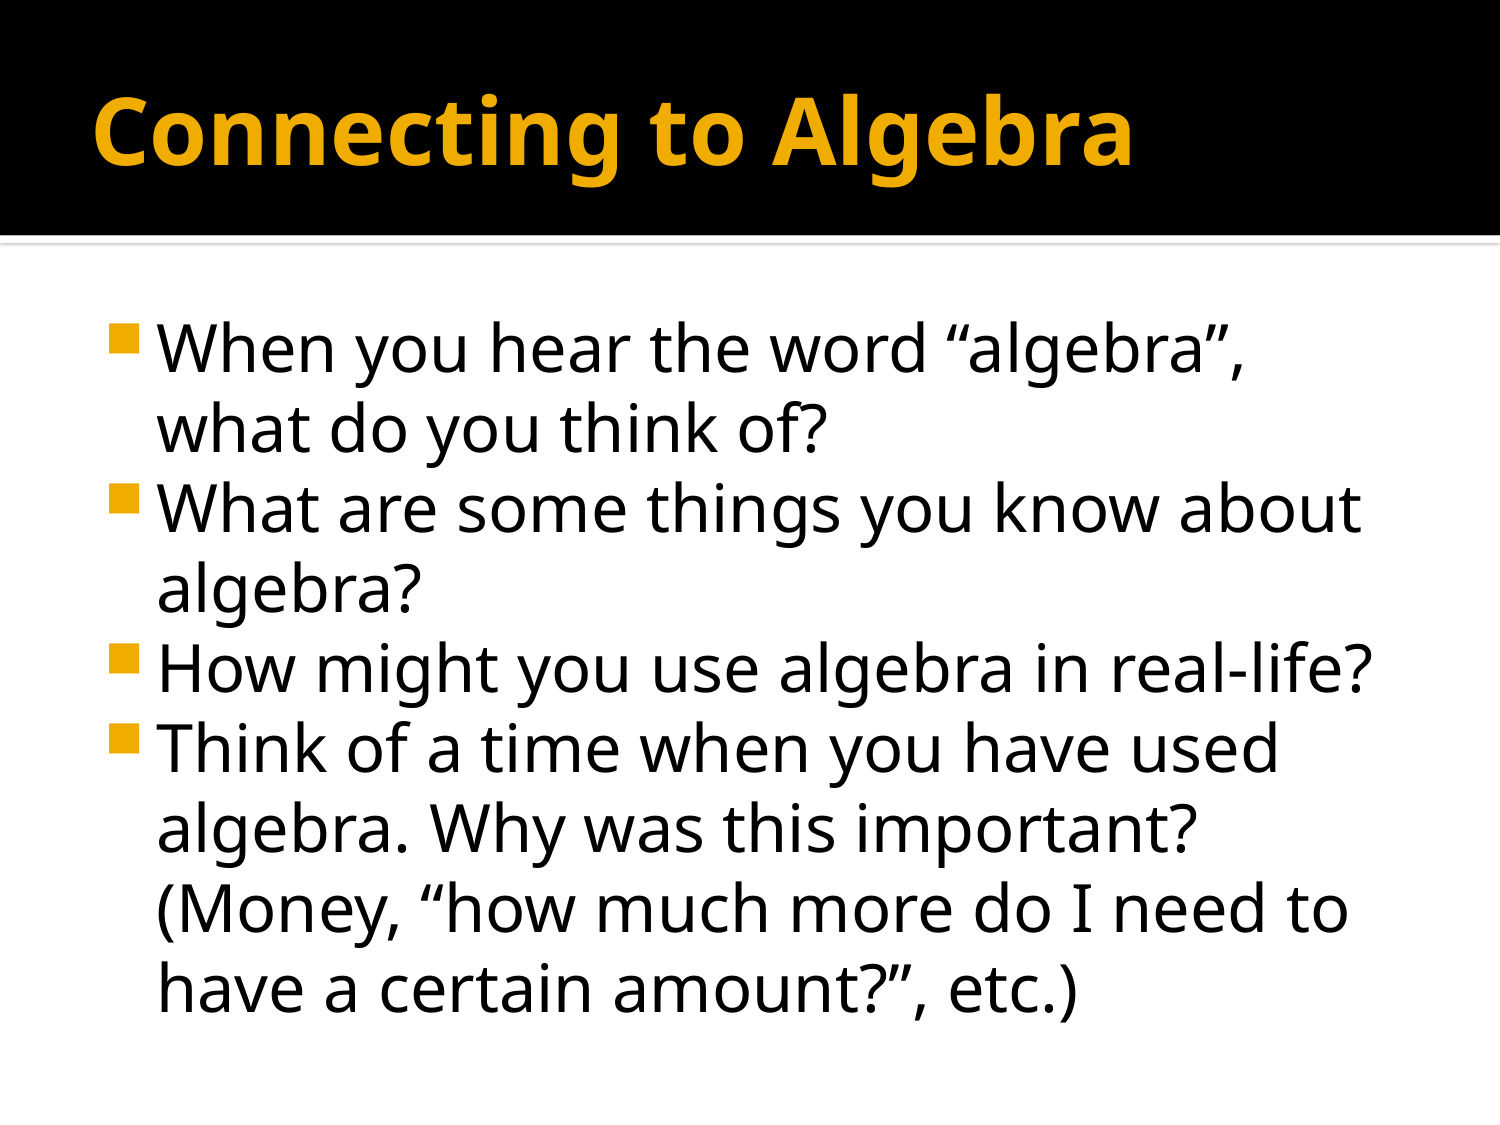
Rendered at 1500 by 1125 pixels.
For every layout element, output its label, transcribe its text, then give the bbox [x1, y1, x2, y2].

title Connecting to Algebra [75, 25, 1425, 231]
list When you hear the word “algebra”, what do you think of? What are some things you know about algebra? How might you use algebra in real-life? Think of a time when you have used algebra. Why was this important? (Money, “how much more do I need to have a certain amount?”, etc.) [75, 291, 1425, 1050]
